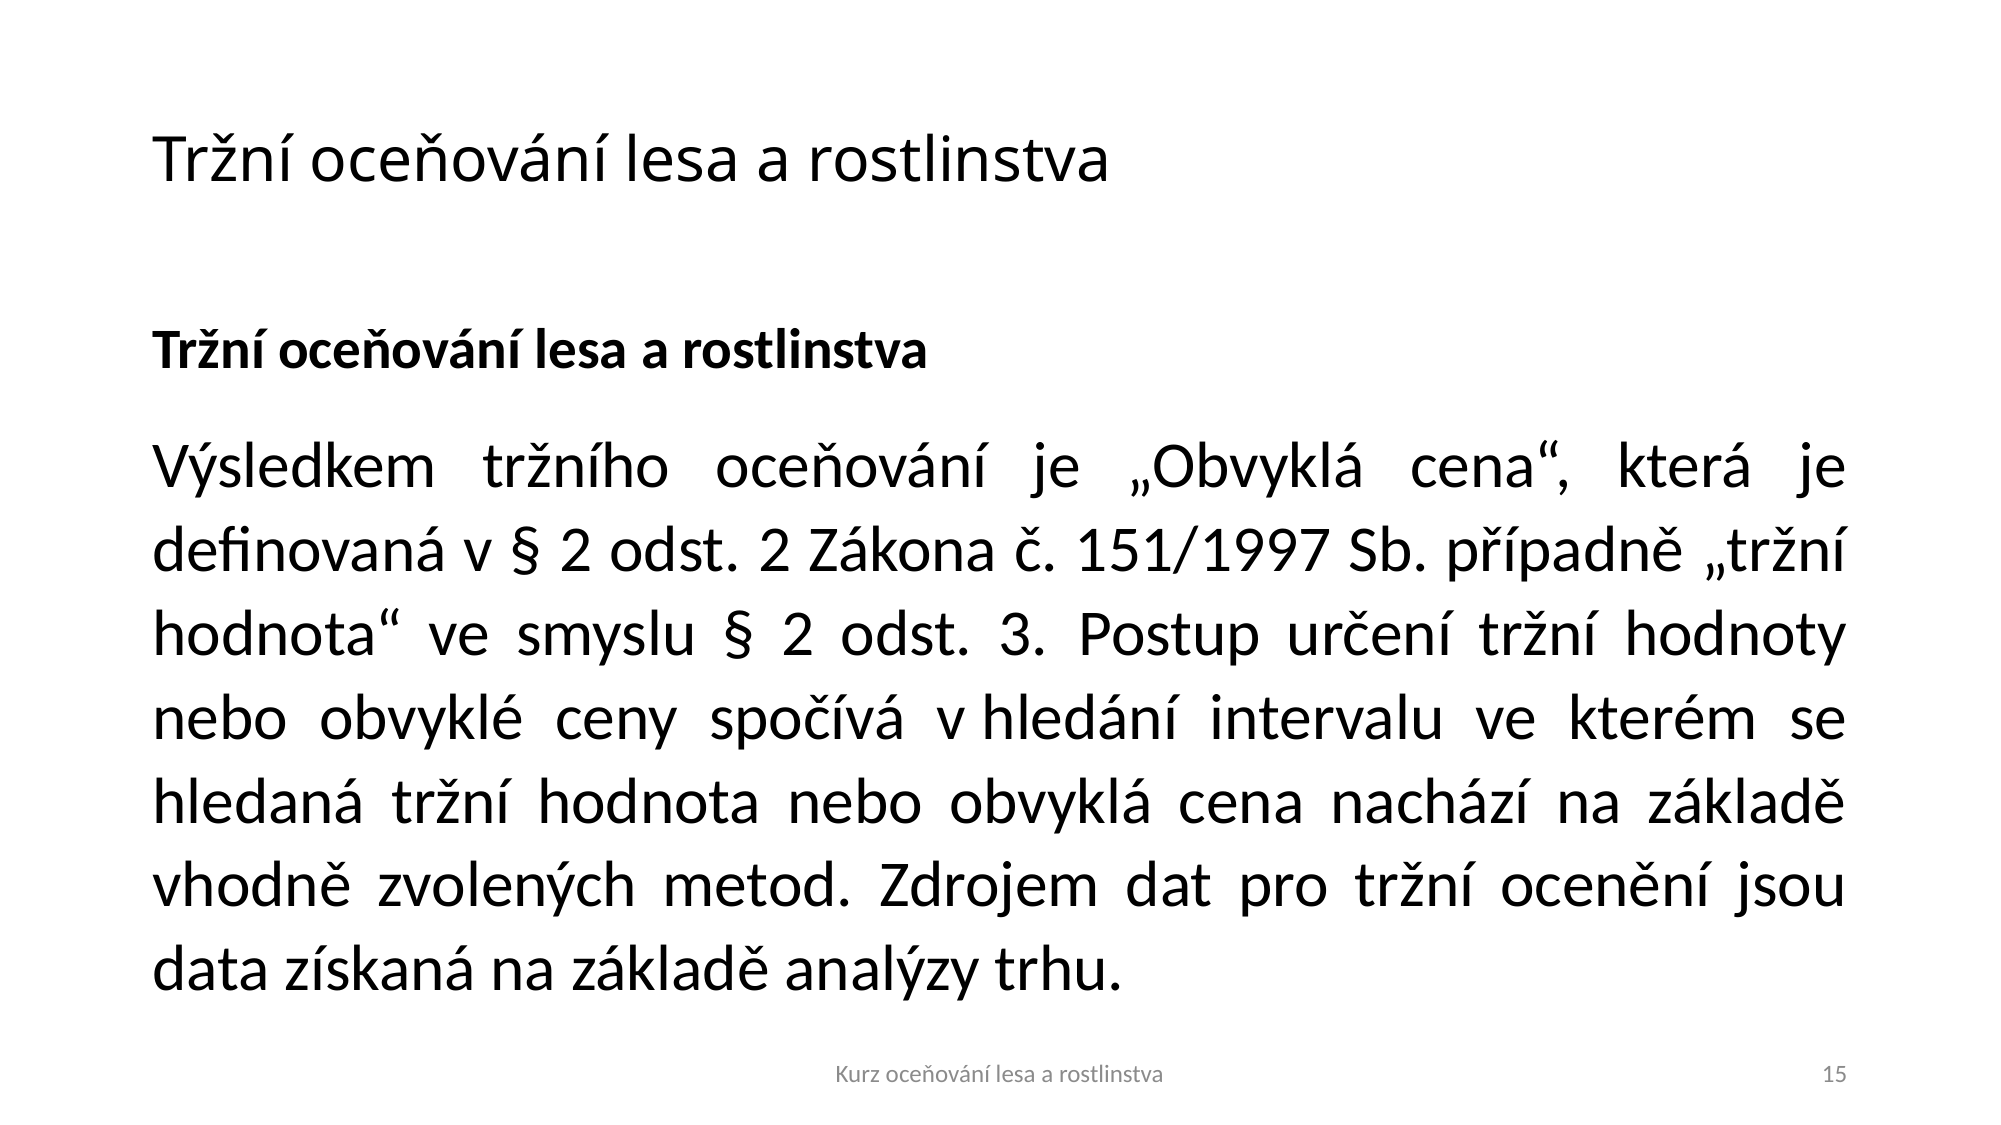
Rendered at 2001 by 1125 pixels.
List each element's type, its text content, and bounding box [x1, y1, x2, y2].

list Tržní oceňování lesa a rostlinstva Výsledkem tržního oceňování je „Obvyklá cena“, která je definovaná v § 2 odst. 2 Zákona č. 151/1997 Sb. případně „tržní hodnota“ ve smyslu § 2 odst. 3. Postup určení tržní hodnoty nebo obvyklé ceny spočívá v hledání intervalu ve kterém se hledaná tržní hodnota nebo obvyklá cena nachází na základě vhodně zvolených metod. Zdrojem dat pro tržní ocenění jsou data získaná na základě analýzy trhu. [137, 299, 1863, 1014]
slide_number 15 [1412, 1042, 1863, 1103]
title Tržní oceňování lesa a rostlinstva [137, 59, 1863, 278]
footer Kurz oceňování lesa a rostlinstva [662, 1042, 1338, 1103]
